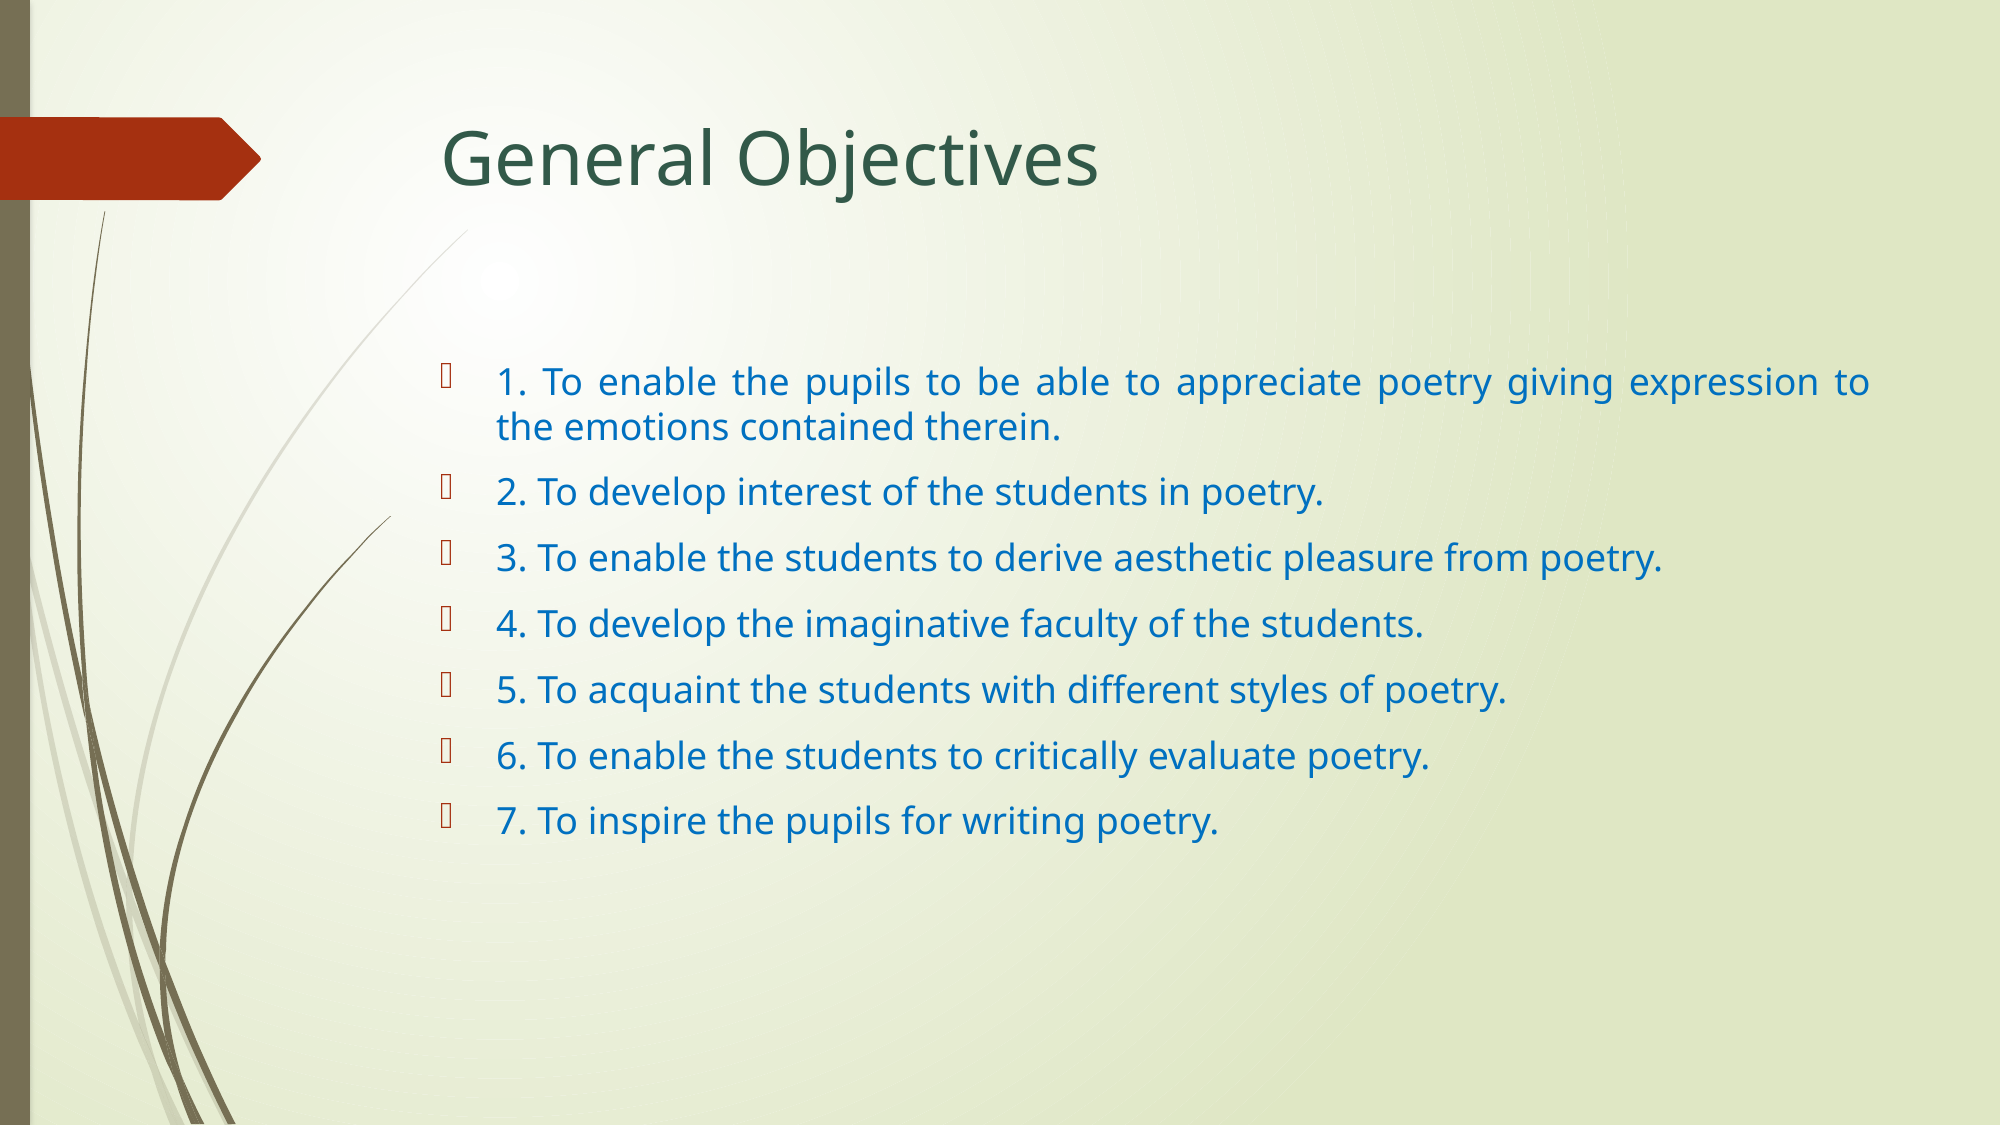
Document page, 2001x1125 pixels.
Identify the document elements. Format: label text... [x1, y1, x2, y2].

list 1. To enable the pupils to be able to appreciate poetry giving expression to the emotions contained therein. 2. To develop interest of the students in poetry. 3. To enable the students to derive aesthetic pleasure from poetry. 4. To develop the imaginative faculty of the students. 5. To acquaint the students with different styles of poetry. 6. To enable the students to critically evaluate poetry. 7. To inspire the pupils for writing poetry. [424, 350, 1888, 970]
title General Objectives [425, 102, 1888, 313]
